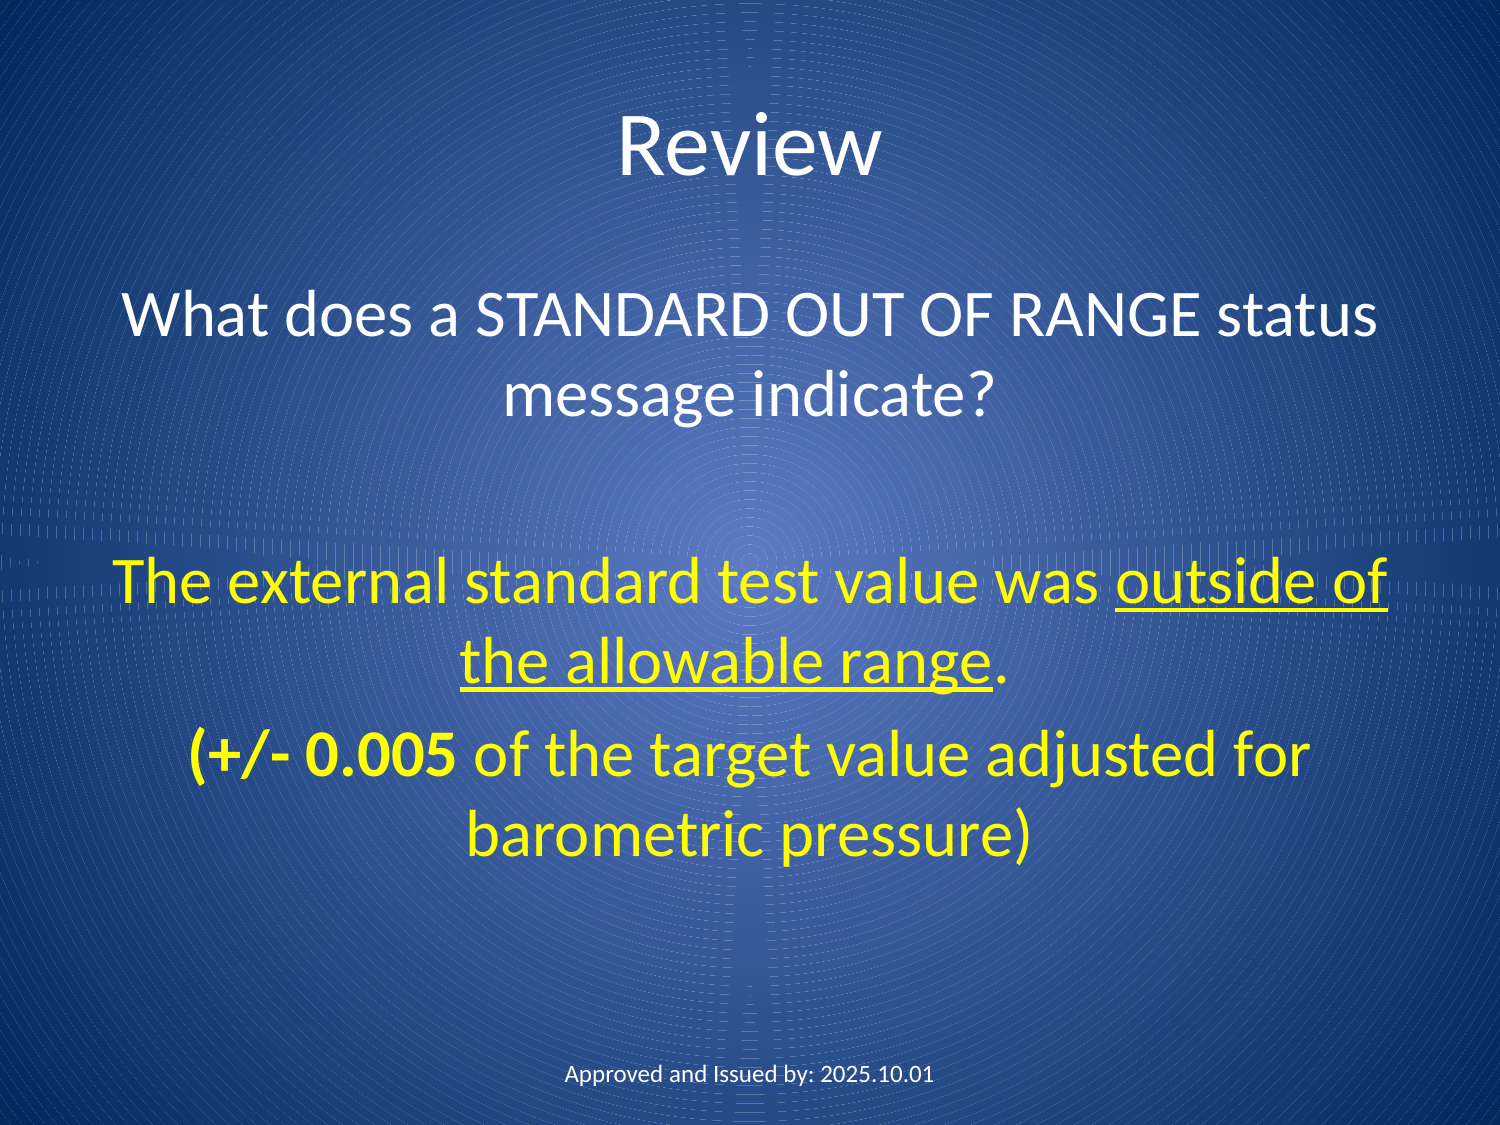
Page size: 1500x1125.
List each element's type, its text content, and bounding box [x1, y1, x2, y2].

footer Approved and Issued by: 2025.10.01 [512, 1042, 988, 1103]
title Review [75, 45, 1425, 233]
list What does a STANDARD OUT OF RANGE status message indicate? The external standard test value was outside of the allowable range. (+/- 0.005 of the target value adjusted for barometric pressure) [75, 262, 1425, 1005]
